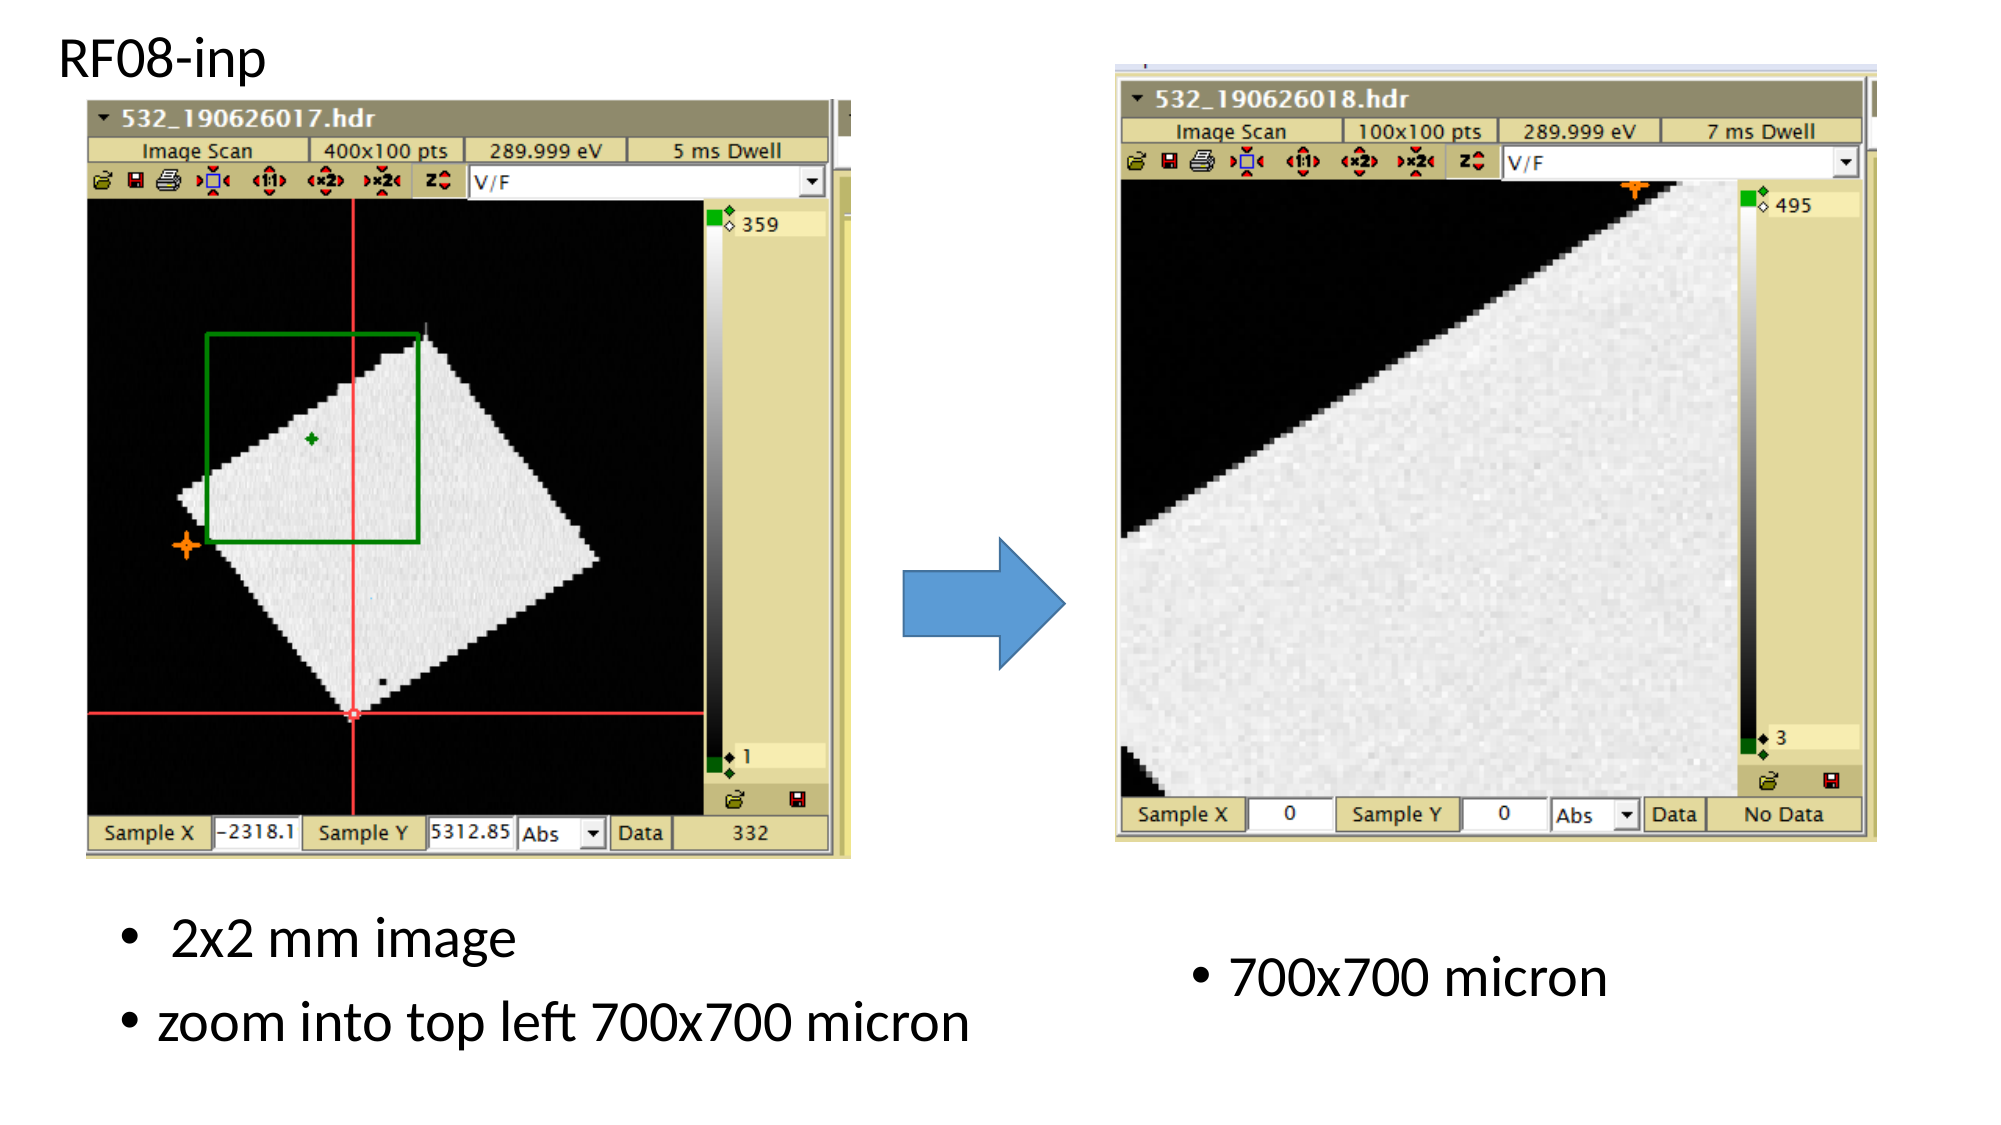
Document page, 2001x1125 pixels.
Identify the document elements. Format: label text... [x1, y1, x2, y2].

picture [86, 99, 851, 859]
text_box RF08-inp [43, 19, 310, 128]
picture [1115, 64, 1877, 842]
text_box [902, 536, 1067, 671]
list 2x2 mm image zoom into top left 700x700 micron [104, 899, 1102, 1125]
text_box 700x700 micron [1175, 938, 2000, 1125]
